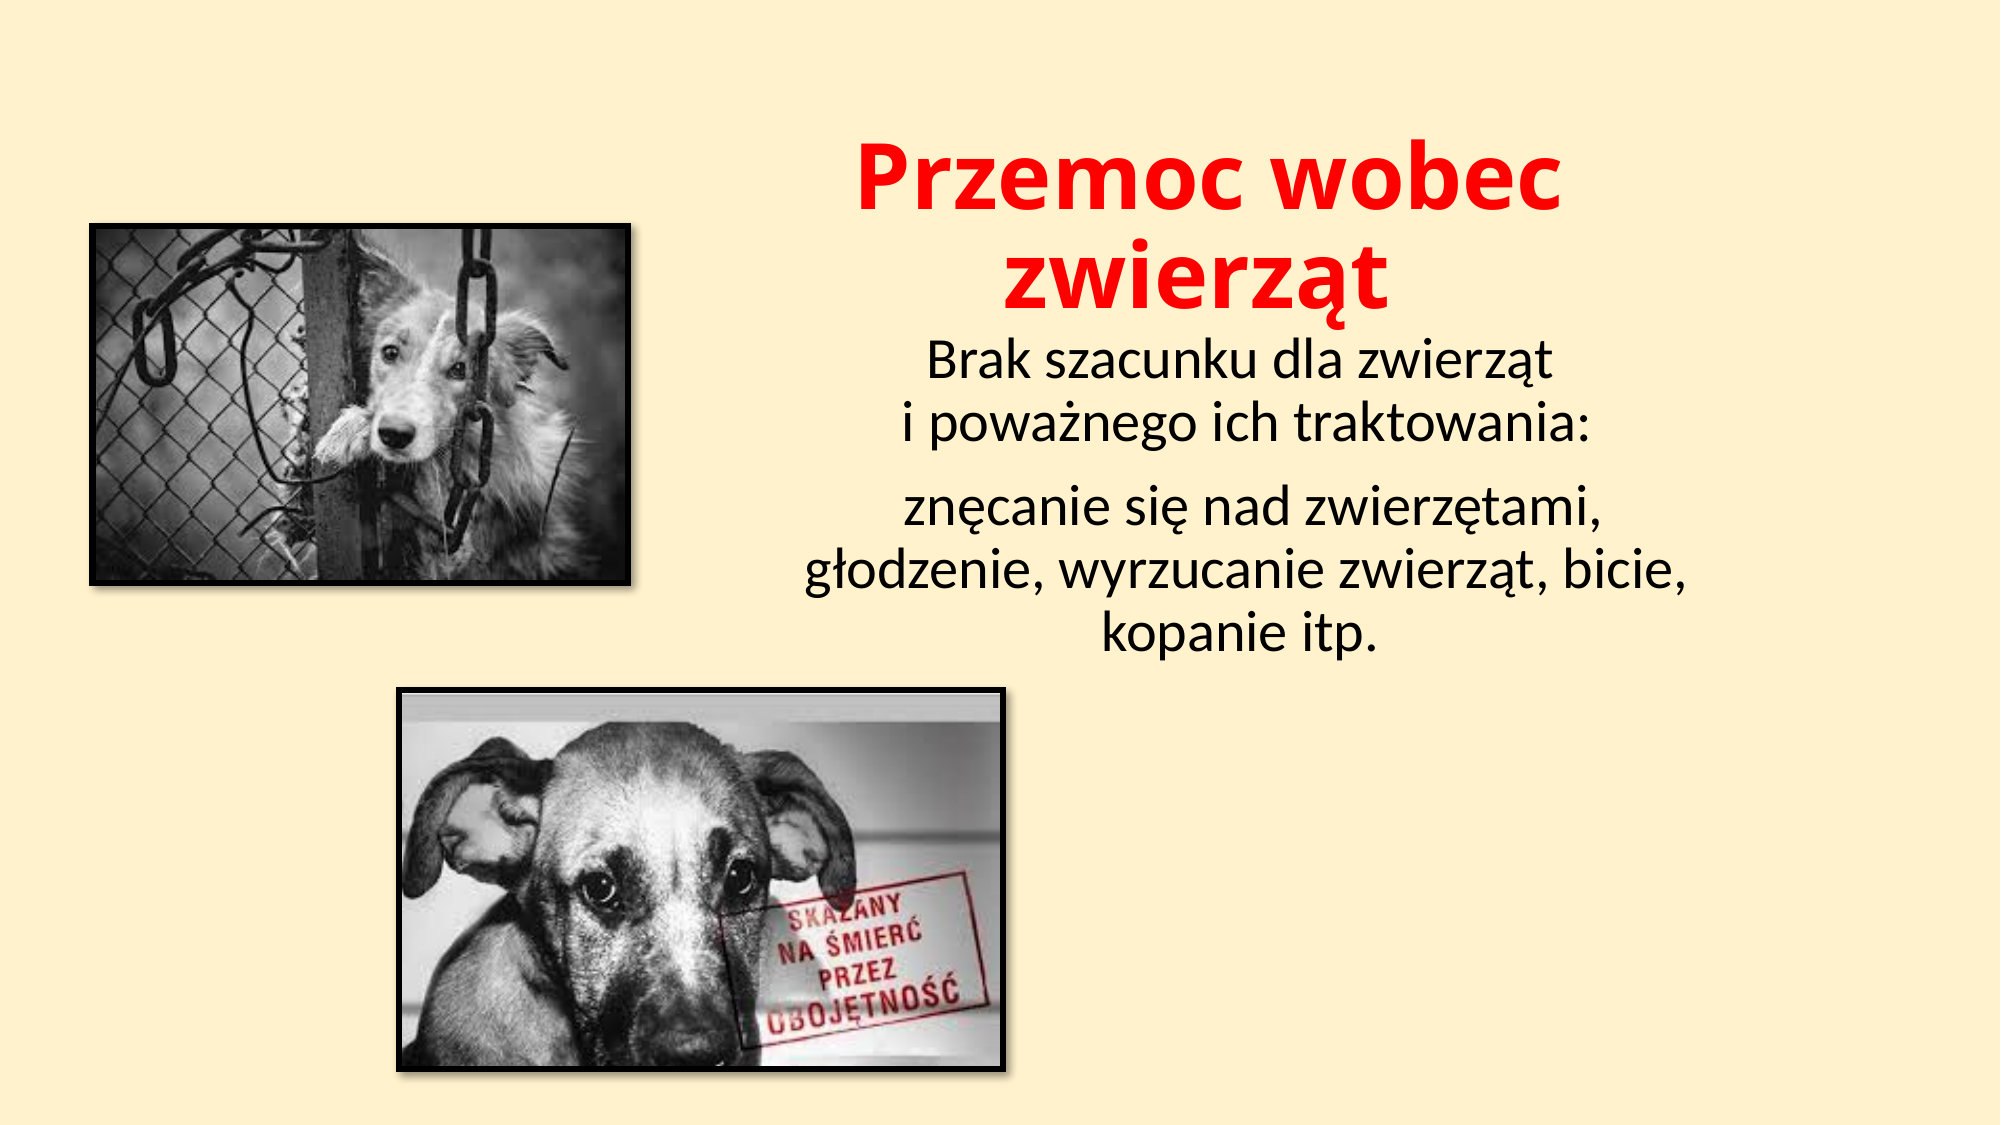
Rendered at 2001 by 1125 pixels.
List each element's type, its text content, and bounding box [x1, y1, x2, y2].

title Przemoc wobec zwierząt [636, 137, 1782, 321]
picture [402, 693, 1001, 1067]
picture [95, 228, 625, 580]
list Brak szacunku dla zwierząt i poważnego ich traktowania: znęcanie się nad zwierzętami, głodzenie, wyrzucanie zwierząt, bicie, kopanie itp. [787, 320, 1707, 694]
